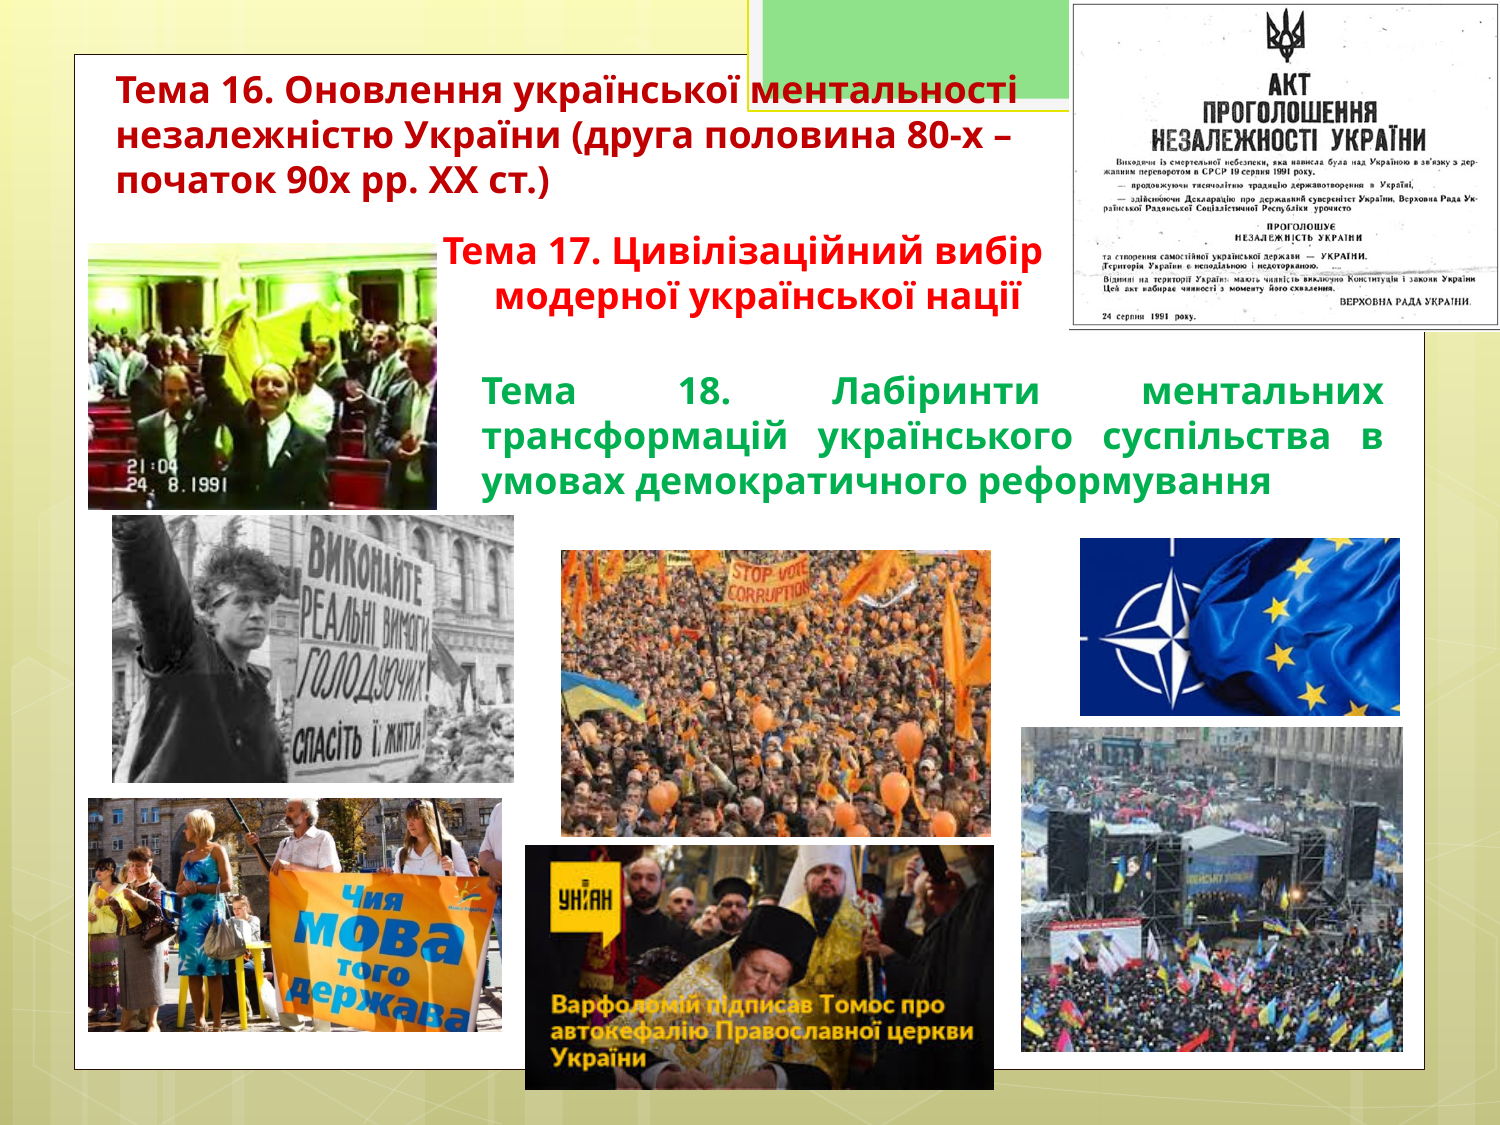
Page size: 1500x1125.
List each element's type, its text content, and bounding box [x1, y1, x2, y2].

picture [88, 798, 503, 1032]
picture [1021, 727, 1404, 1052]
title Тема 16. Оновлення української ментальності незалежністю України (друга половина 80-х – початок 90х рр. ХХ ст.) [100, 54, 1062, 209]
picture [525, 845, 994, 1090]
text_box Тема 18. Лабіринти ментальних трансформацій українського суспільства в умовах демократичного реформування [466, 359, 1400, 510]
picture [88, 243, 437, 510]
list Тема 17. Цивілізаційний вибір модерної української нації [407, 219, 1066, 338]
picture [1068, 0, 1500, 332]
picture [111, 514, 514, 783]
picture [1080, 538, 1400, 717]
picture [560, 550, 991, 837]
